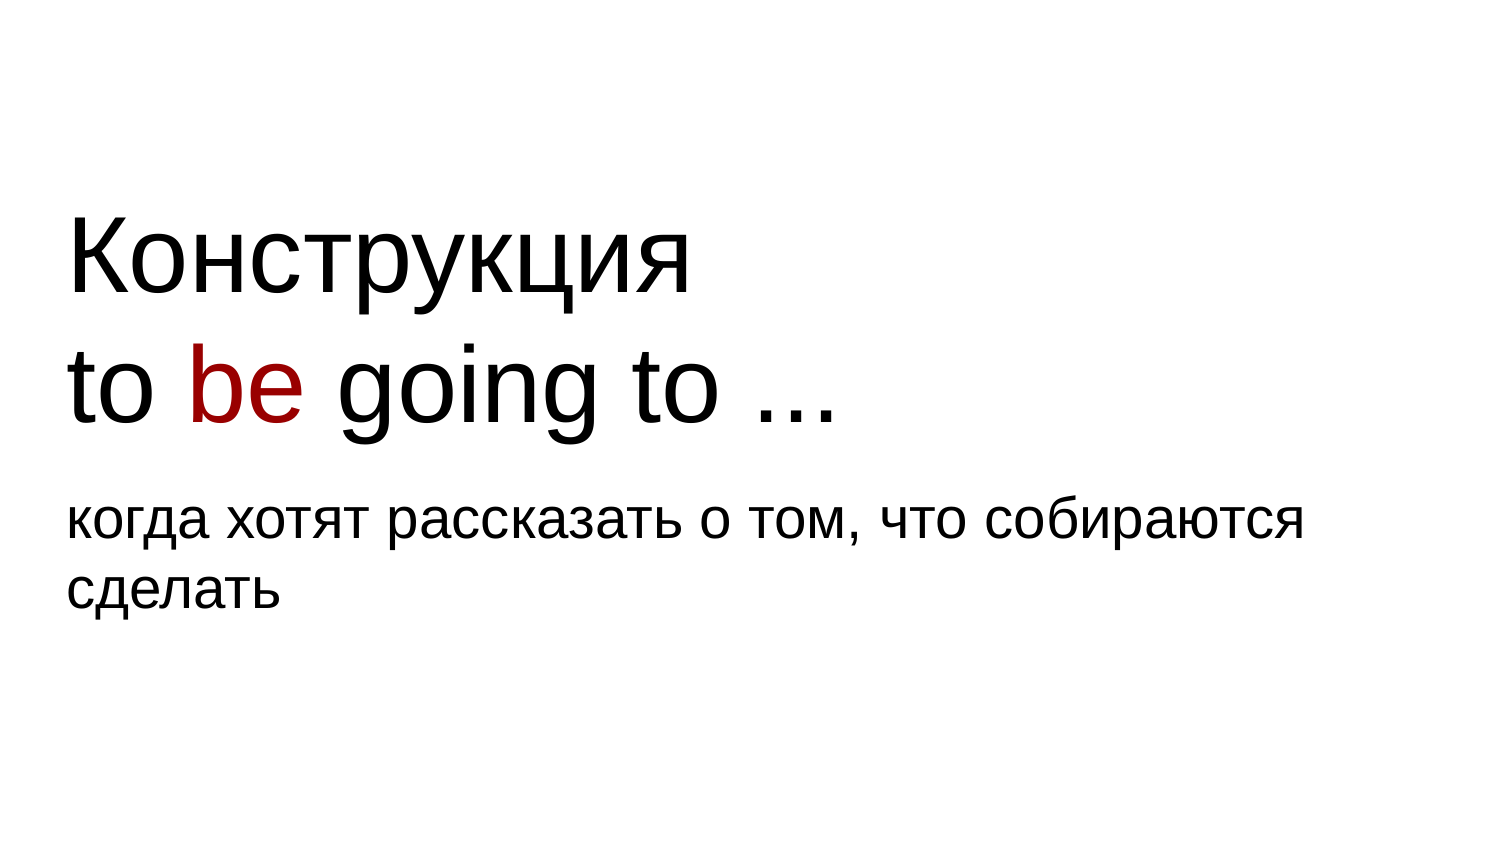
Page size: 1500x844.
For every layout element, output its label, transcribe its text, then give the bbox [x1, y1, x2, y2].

title Конструкция to be going to ... [51, 122, 1449, 459]
subtitle когда хотят рассказать о том, что собираются сделать [51, 464, 1449, 732]
